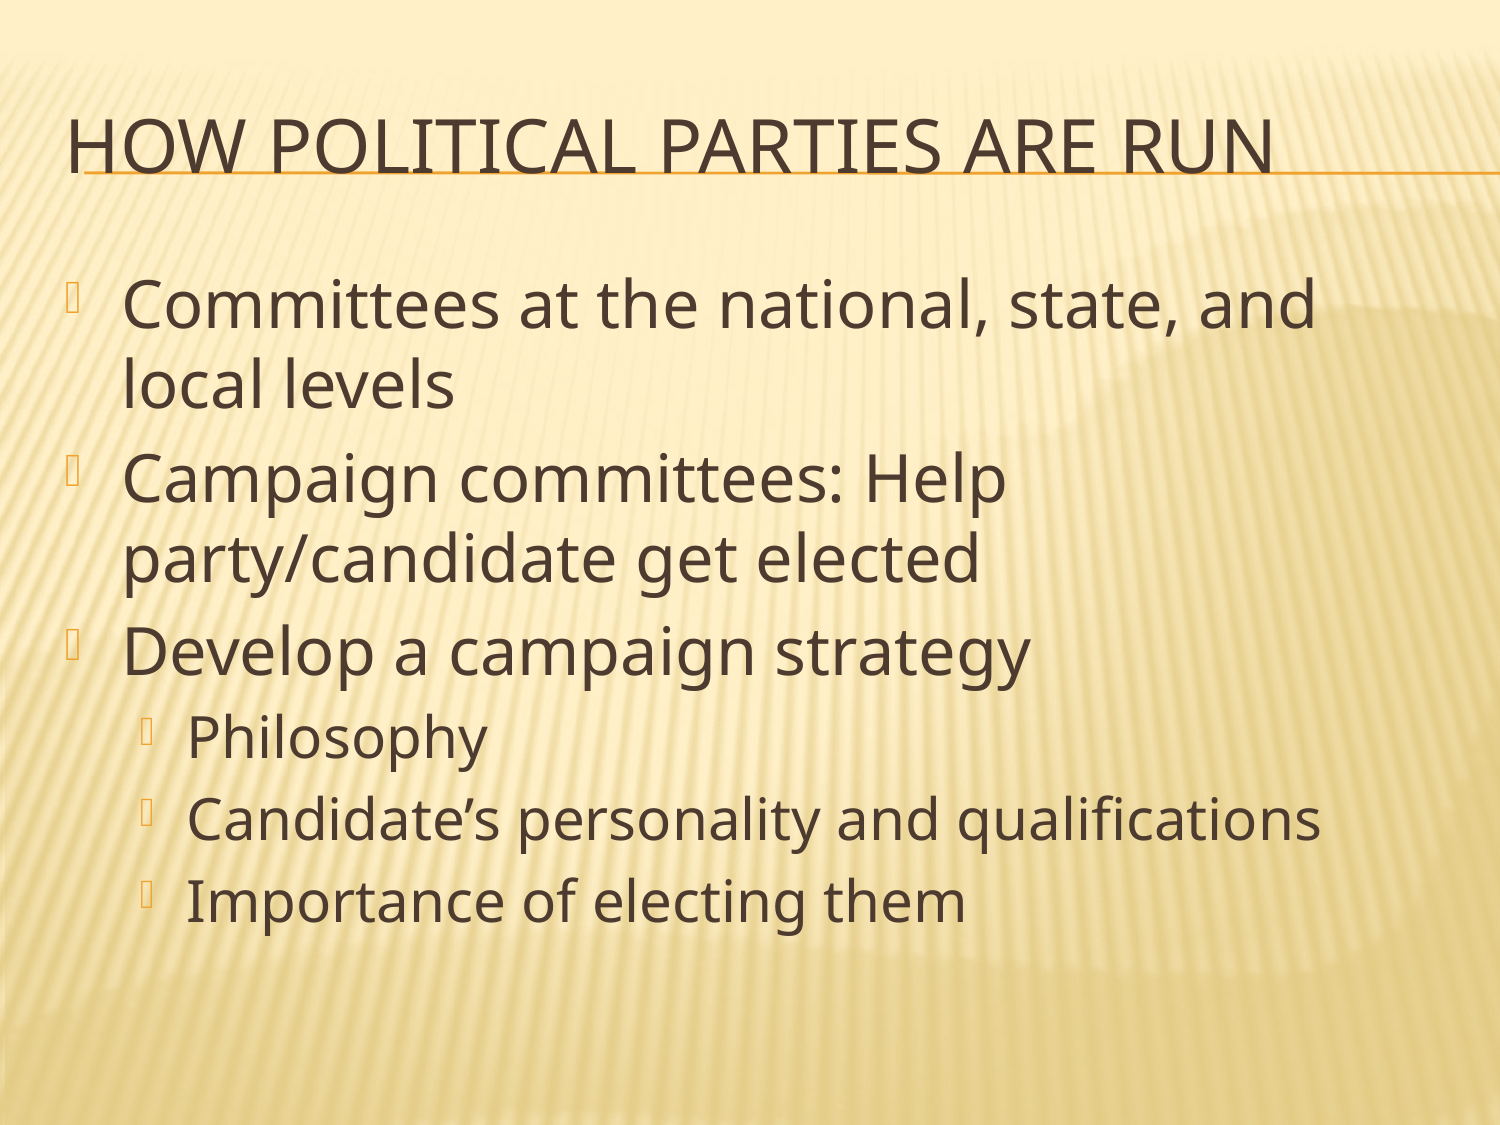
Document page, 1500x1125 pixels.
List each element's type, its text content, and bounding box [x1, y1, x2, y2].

title How political parties are run [50, 75, 1475, 213]
list Committees at the national, state, and local levels Campaign committees: Help party/candidate get elected Develop a campaign strategy Philosophy Candidate’s personality and qualifications Importance of electing them [50, 254, 1475, 998]
